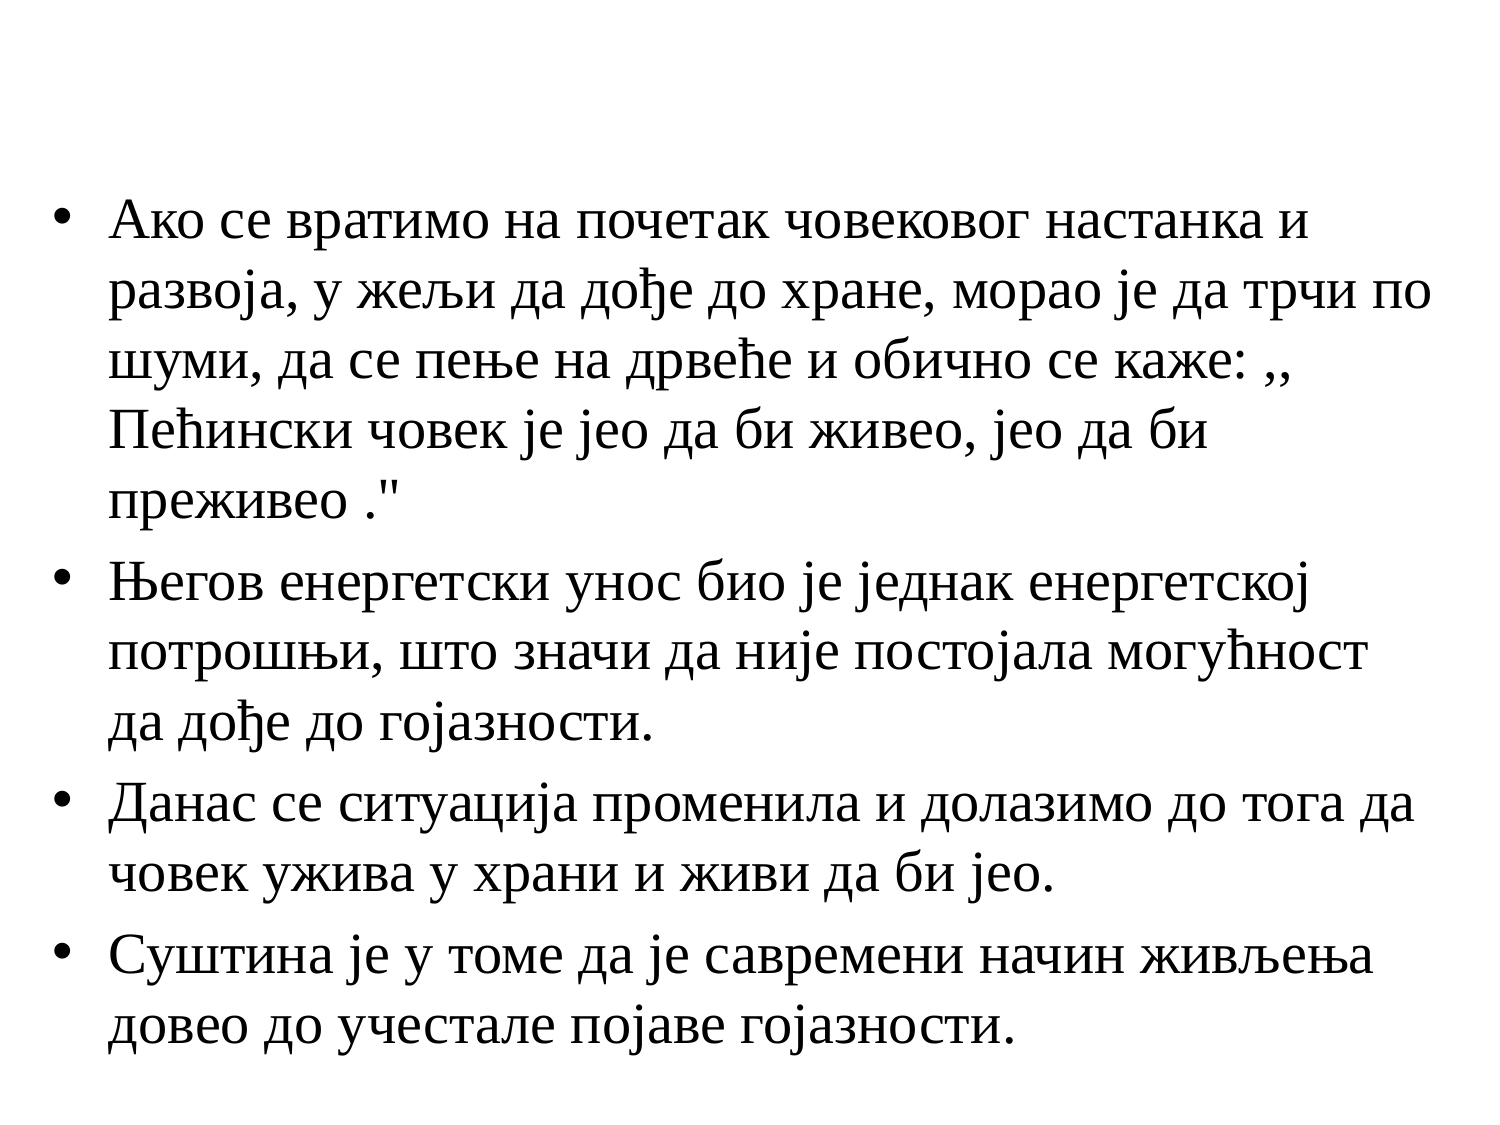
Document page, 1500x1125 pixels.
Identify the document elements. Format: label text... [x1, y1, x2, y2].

list Ако се вратимо на почетак човековог настанка и развоја, у жељи да дође до хране, морао је да трчи по шуми, да се пење на дрвеће и обично се каже: ,, Пећински човек је јео да би живео, јео да би преживео ." Његов енергетски унос био је једнак енергетској потрошњи, што значи да није постојала могућност да дође до гојазности. Данас се ситуација променила и долазимо до тога да човек ужива у храни и живи да би јео. Суштина је у томе да је савремени начин живљења довео до учестале појаве гојазности. [37, 172, 1450, 1088]
